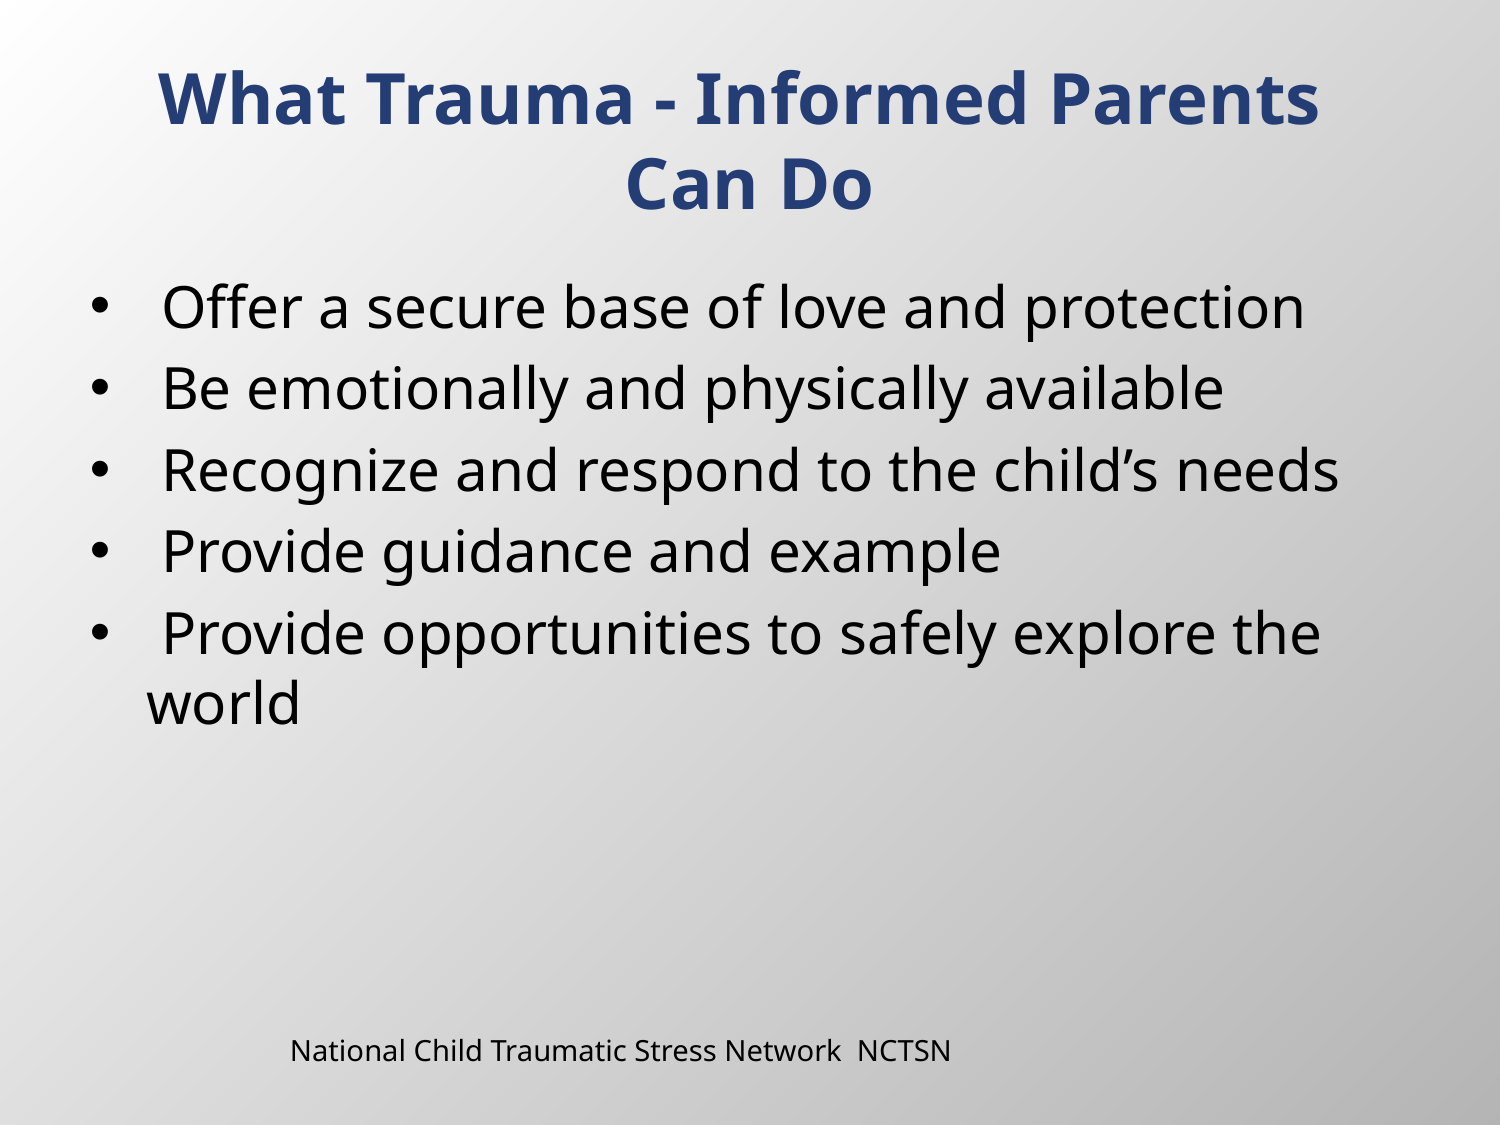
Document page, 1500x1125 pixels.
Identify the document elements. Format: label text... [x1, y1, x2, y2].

list Offer a secure base of love and protection Be emotionally and physically available Recognize and respond to the child’s needs Provide guidance and example Provide opportunities to safely explore the world [75, 262, 1425, 1035]
text_box National Child Traumatic Stress Network NCTSN [274, 1024, 1100, 1075]
title What Trauma - Informed Parents Can Do [75, 45, 1425, 233]
